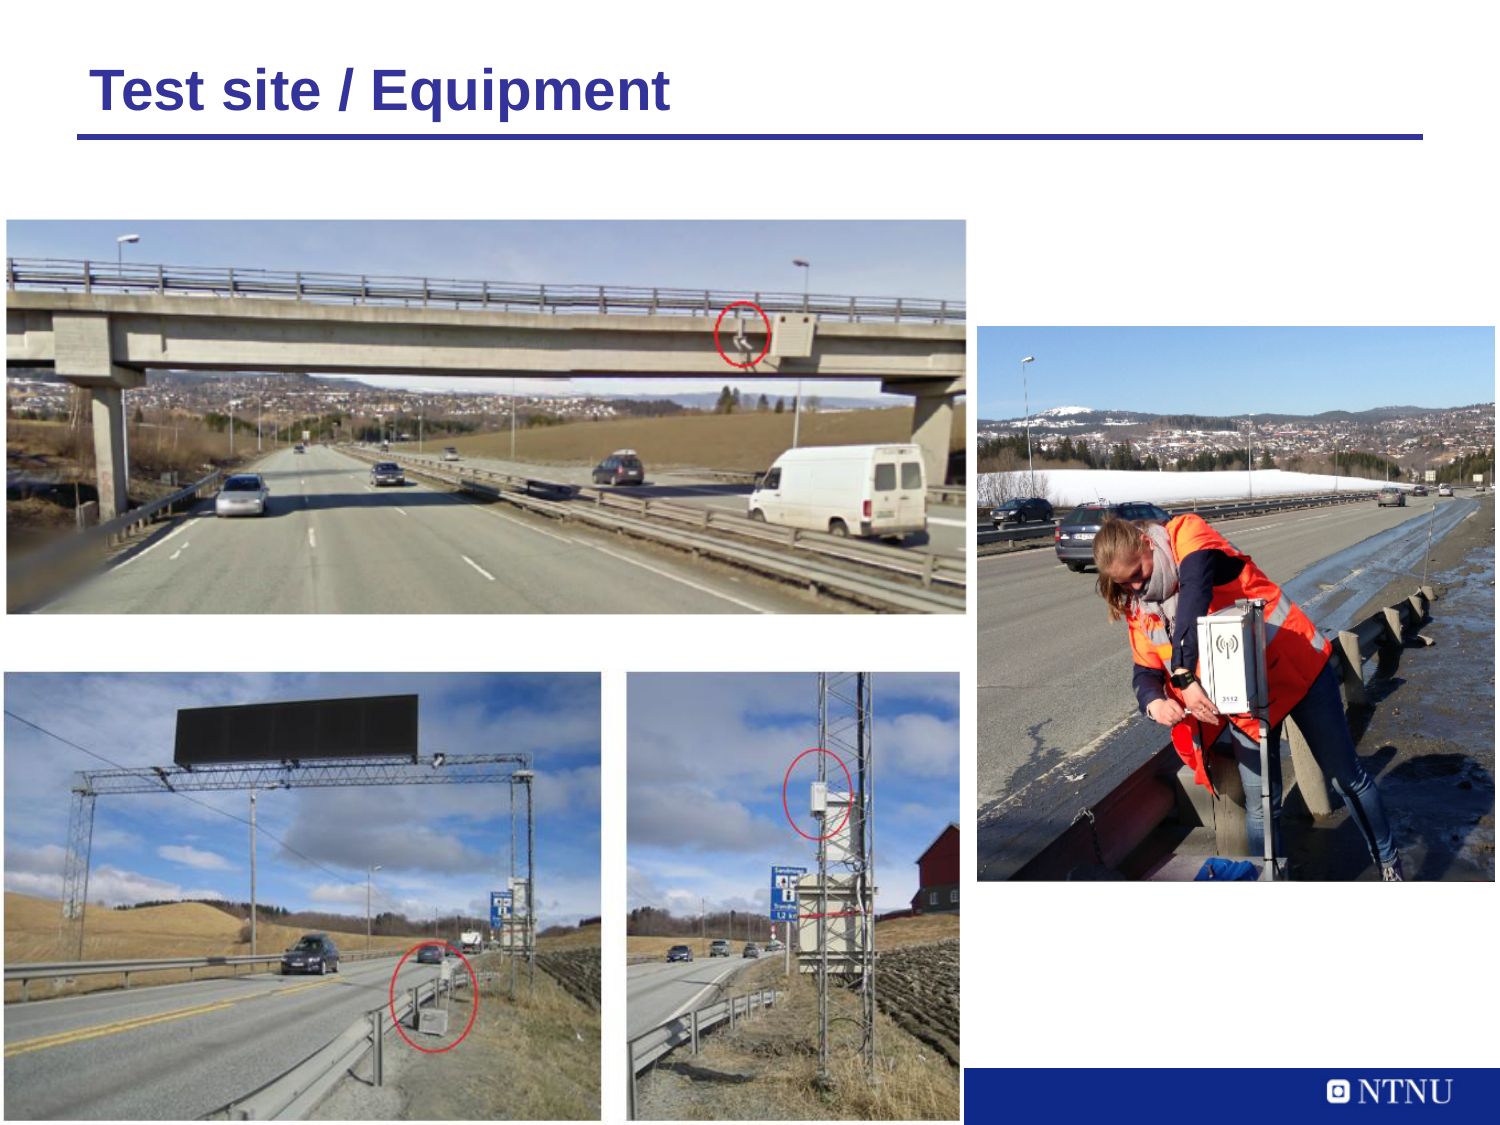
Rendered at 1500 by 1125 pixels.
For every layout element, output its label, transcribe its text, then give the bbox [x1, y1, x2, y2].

picture [0, 215, 1496, 882]
picture [0, 668, 1500, 1125]
title Test site / Equipment [75, 45, 1425, 149]
